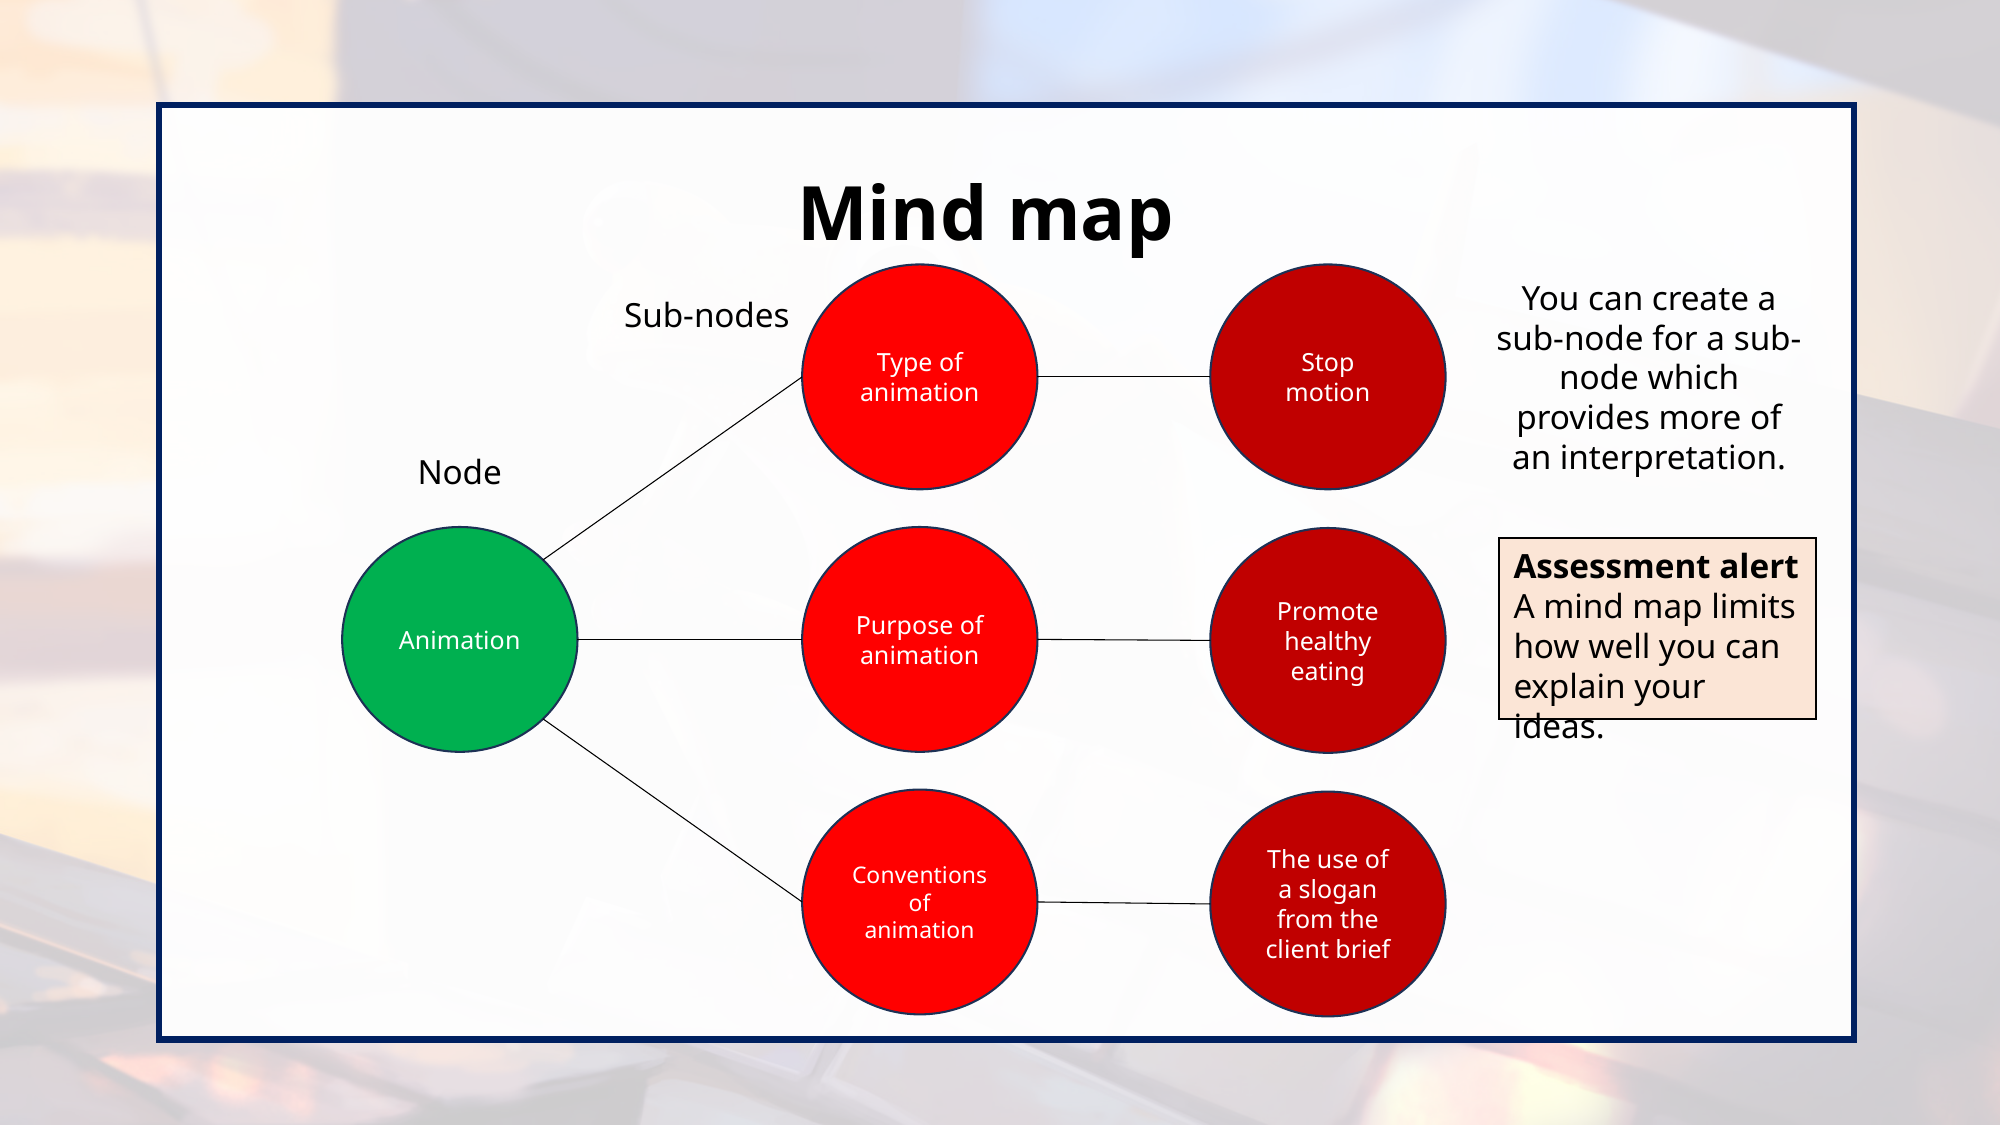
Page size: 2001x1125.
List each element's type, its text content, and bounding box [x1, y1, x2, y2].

text_box Animation [341, 525, 579, 753]
text_box Stop motion [1209, 263, 1447, 491]
text_box [158, 104, 1855, 1041]
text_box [542, 718, 803, 902]
text_box Type of animation [801, 263, 1039, 491]
text_box Mind map [195, 158, 1776, 264]
text_box The use of a slogan from the client brief [1209, 790, 1447, 1018]
text_box Node [295, 443, 542, 499]
text_box Purpose of animation [801, 525, 1039, 753]
text_box You can create a sub-node for a sub-node which provides more of an interpretation. [1477, 269, 1821, 484]
text_box Assessment alert A mind map limits how well you can explain your ideas. [1498, 537, 1817, 720]
text_box Sub-nodes [542, 286, 872, 342]
text_box Conventions of animation [801, 788, 1039, 1016]
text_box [542, 376, 803, 560]
text_box Promote healthy eating [1209, 526, 1447, 754]
